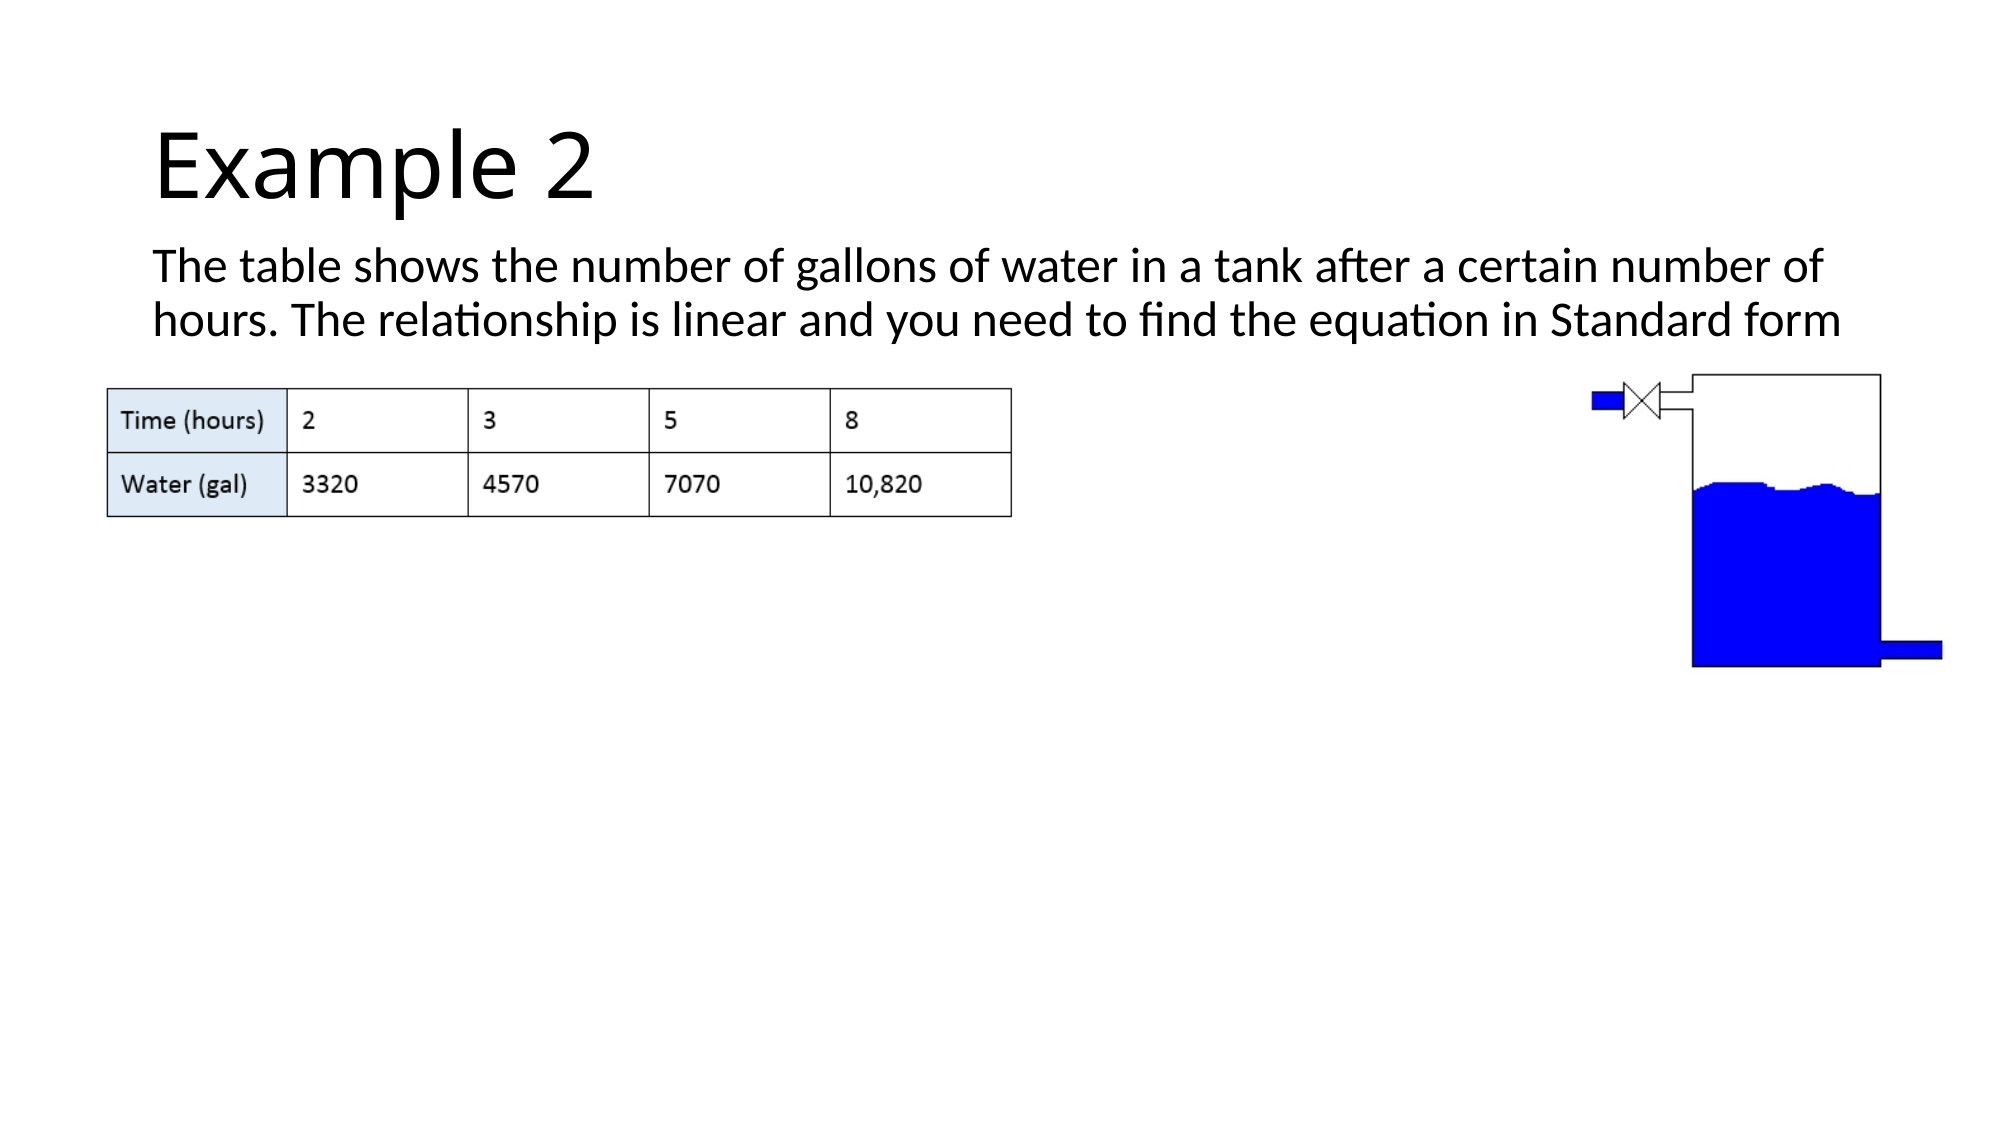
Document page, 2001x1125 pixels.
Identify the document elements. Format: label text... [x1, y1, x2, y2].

title Example 2 [137, 59, 1863, 231]
list The table shows the number of gallons of water in a tank after a certain number of hours. The relationship is linear and you need to find the equation in Standard form [137, 231, 1863, 946]
picture [98, 369, 1026, 530]
picture [1577, 368, 1952, 677]
